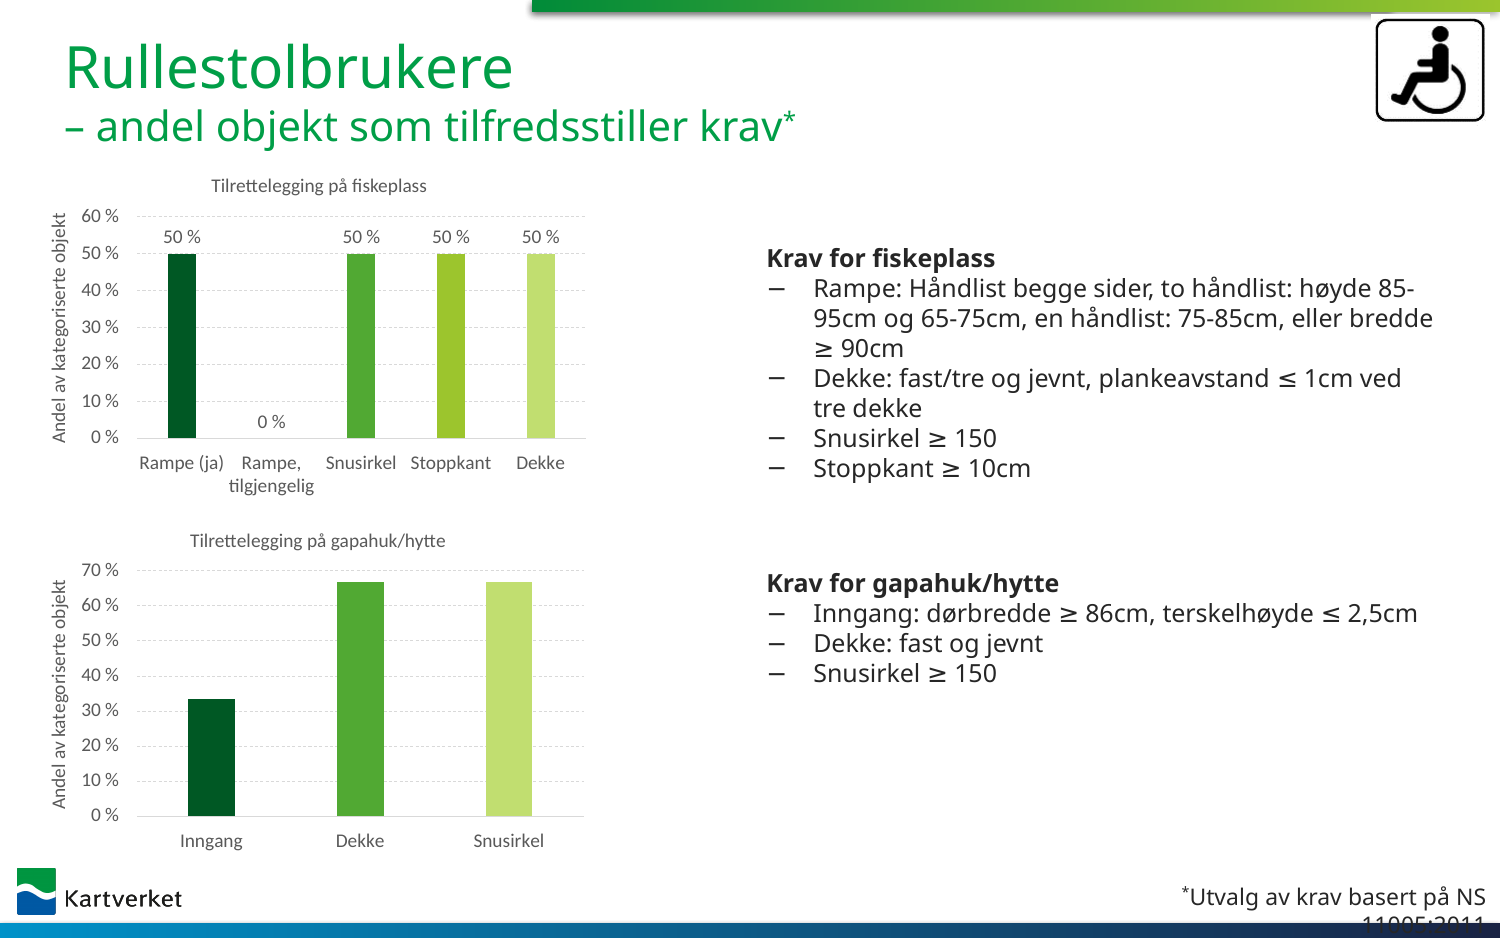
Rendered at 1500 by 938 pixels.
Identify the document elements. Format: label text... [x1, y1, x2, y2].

picture [1371, 13, 1491, 127]
text_box Krav for fiskeplass Rampe: Håndlist begge sider, to håndlist: høyde 85-95cm og 65-75cm, en håndlist: 75-85cm, eller bredde ≥ 90cm Dekke: fast/tre og jevnt, plankeavstand ≤ 1cm ved tre dekke Snusirkel ≥ 150 Stoppkant ≥ 10cm [751, 235, 1452, 490]
text_box *Utvalg av krav basert på NS 11005:2011 [1068, 873, 1500, 938]
picture [41, 166, 597, 505]
picture [41, 520, 595, 859]
text_box Krav for gapahuk/hytte Inngang: dørbredde ≥ 86cm, terskelhøyde ≤ 2,5cm Dekke: fast og jevnt Snusirkel ≥ 150 [751, 560, 1452, 695]
text_box Rullestolbrukere – andel objekt som tilfredsstiller krav* [49, 29, 1431, 158]
